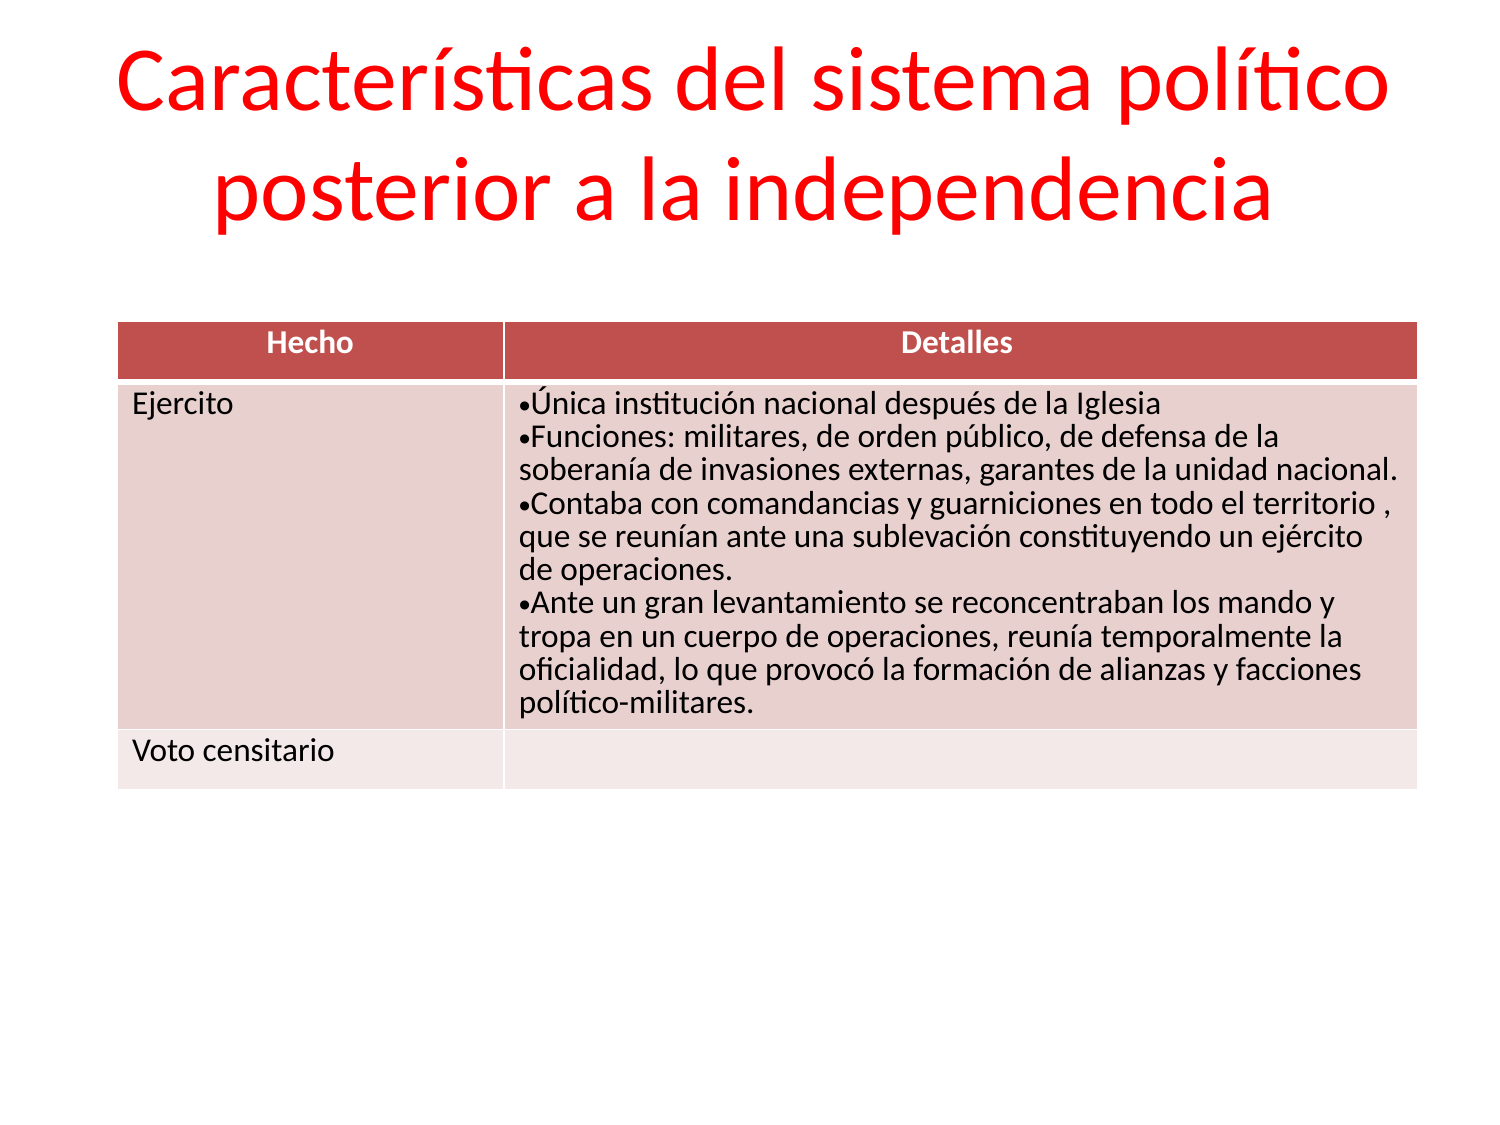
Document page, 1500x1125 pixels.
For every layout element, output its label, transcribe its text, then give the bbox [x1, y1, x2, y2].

table_cell [505, 730, 1417, 789]
table_header Hecho [118, 322, 503, 379]
table_cell Ejercito [118, 385, 503, 729]
title Características del sistema político posterior a la independencia [79, 34, 1430, 223]
table_cell Voto censitario [118, 730, 503, 789]
table_cell Única institución nacional después de la Iglesia Funciones: militares, de orden público, de defensa de la soberanía de invasiones externas, garantes de la unidad nacional. Contaba con comandancias y guarniciones en todo el territorio , que se reunían ante una sublevación constituyendo un ejército de operaciones. Ante un gran levantamiento se reconcentraban los mando y tropa en un cuerpo de operaciones, reunía temporalmente la oficialidad, lo que provocó la formación de alianzas y facciones político-militares. [505, 385, 1417, 729]
table_header Detalles [505, 322, 1417, 379]
